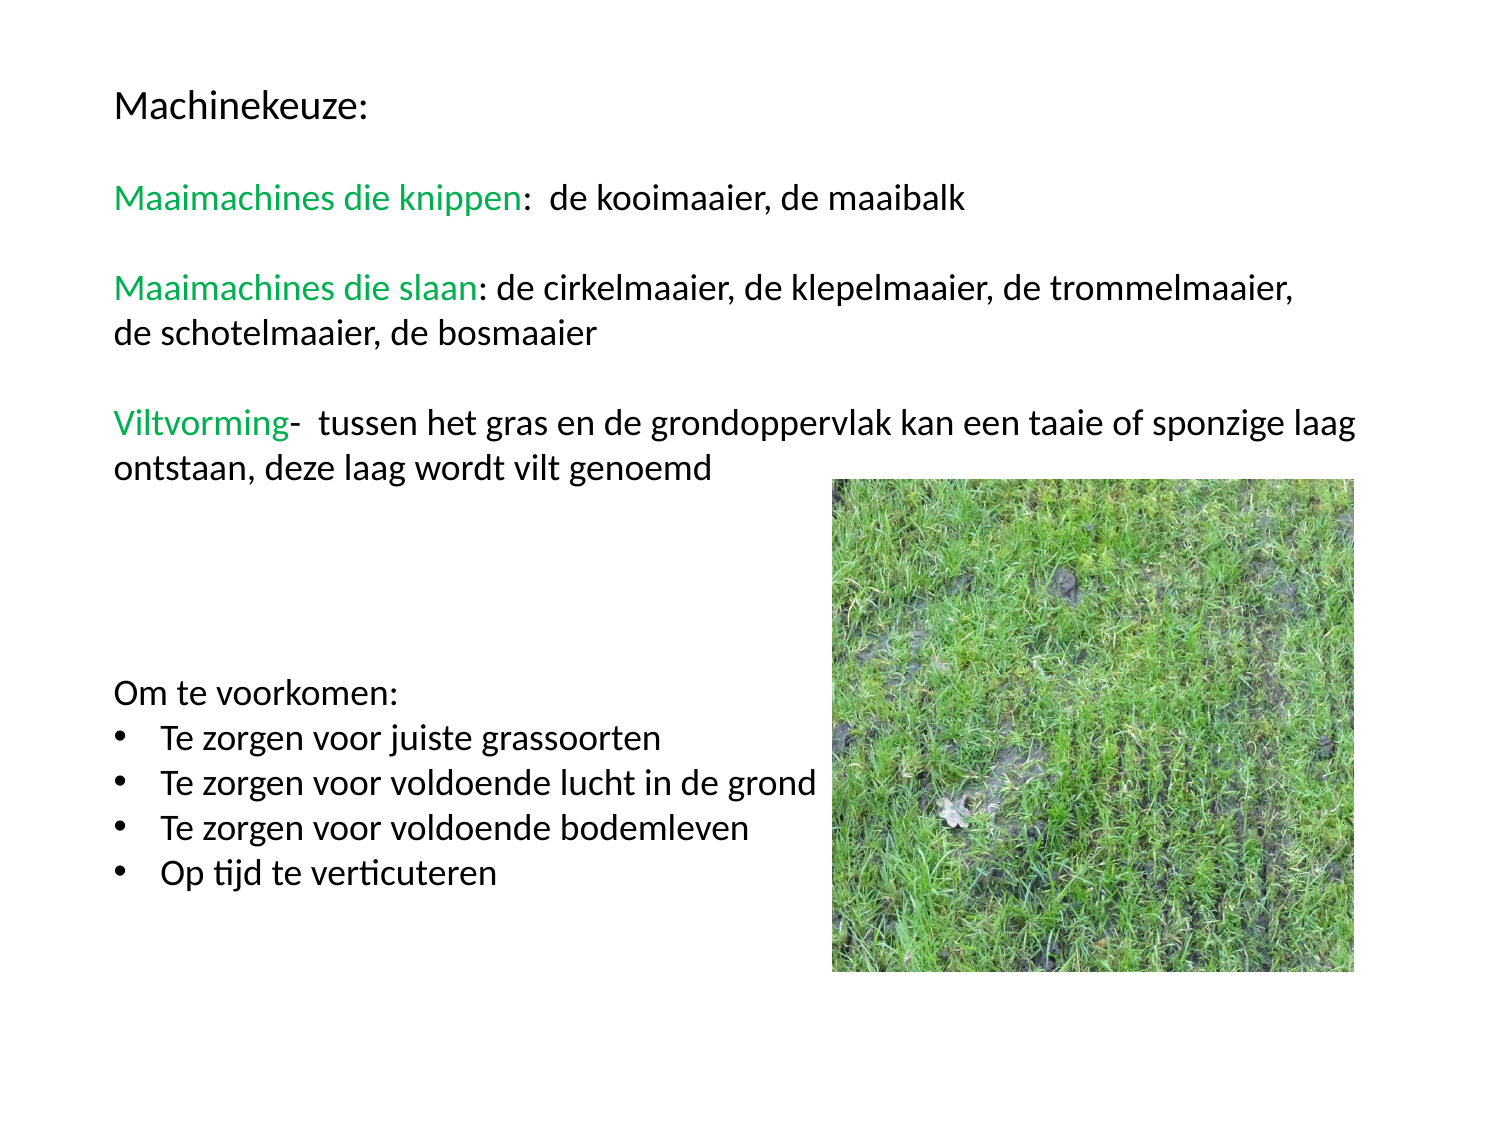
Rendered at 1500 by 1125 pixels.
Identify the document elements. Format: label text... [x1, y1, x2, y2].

picture [832, 479, 1354, 972]
text_box Machinekeuze: Maaimachines die knippen: de kooimaaier, de maaibalk Maaimachines die slaan: de cirkelmaaier, de klepelmaaier, de trommelmaaier, de schotelmaaier, de bosmaaier Viltvorming- tussen het gras en de grondoppervlak kan een taaie of sponzige laag ontstaan, deze laag wordt vilt genoemd Om te voorkomen: Te zorgen voor juiste grassoorten Te zorgen voor voldoende lucht in de grond Te zorgen voor voldoende bodemleven Op tijd te verticuteren [98, 70, 1381, 1125]
